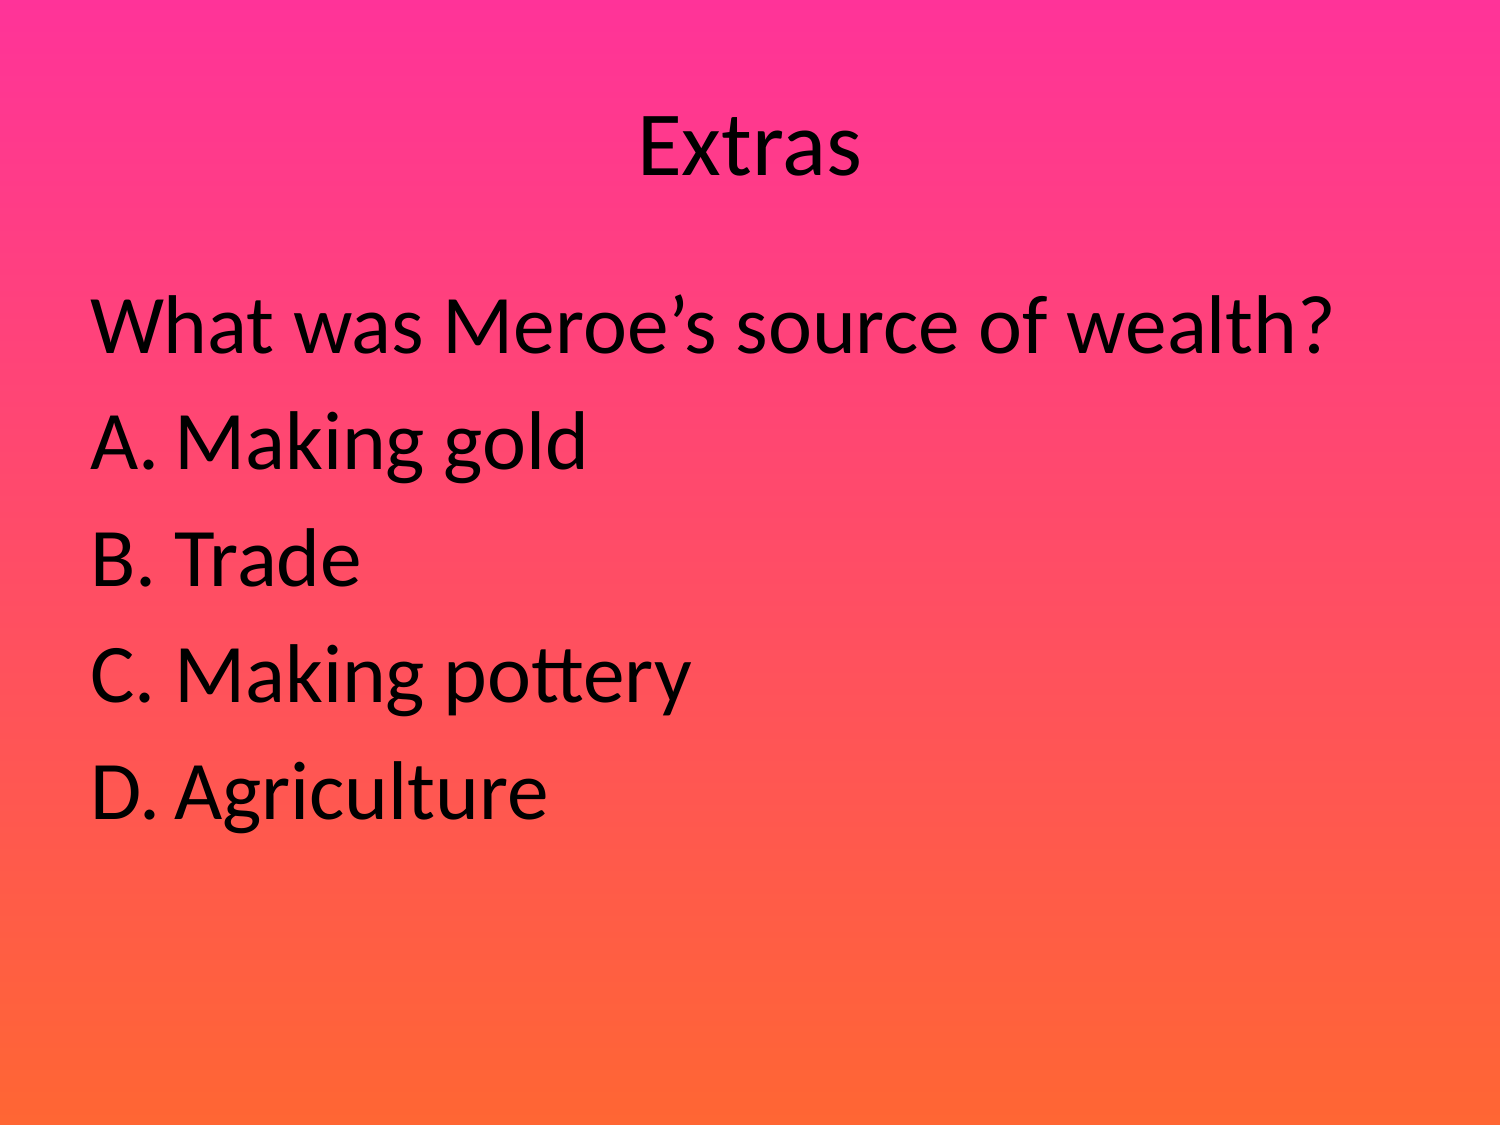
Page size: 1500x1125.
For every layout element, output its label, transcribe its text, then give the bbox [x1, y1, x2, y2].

list What was Meroe’s source of wealth? Making gold Trade Making pottery Agriculture [75, 262, 1425, 1005]
title Extras [75, 45, 1425, 233]
